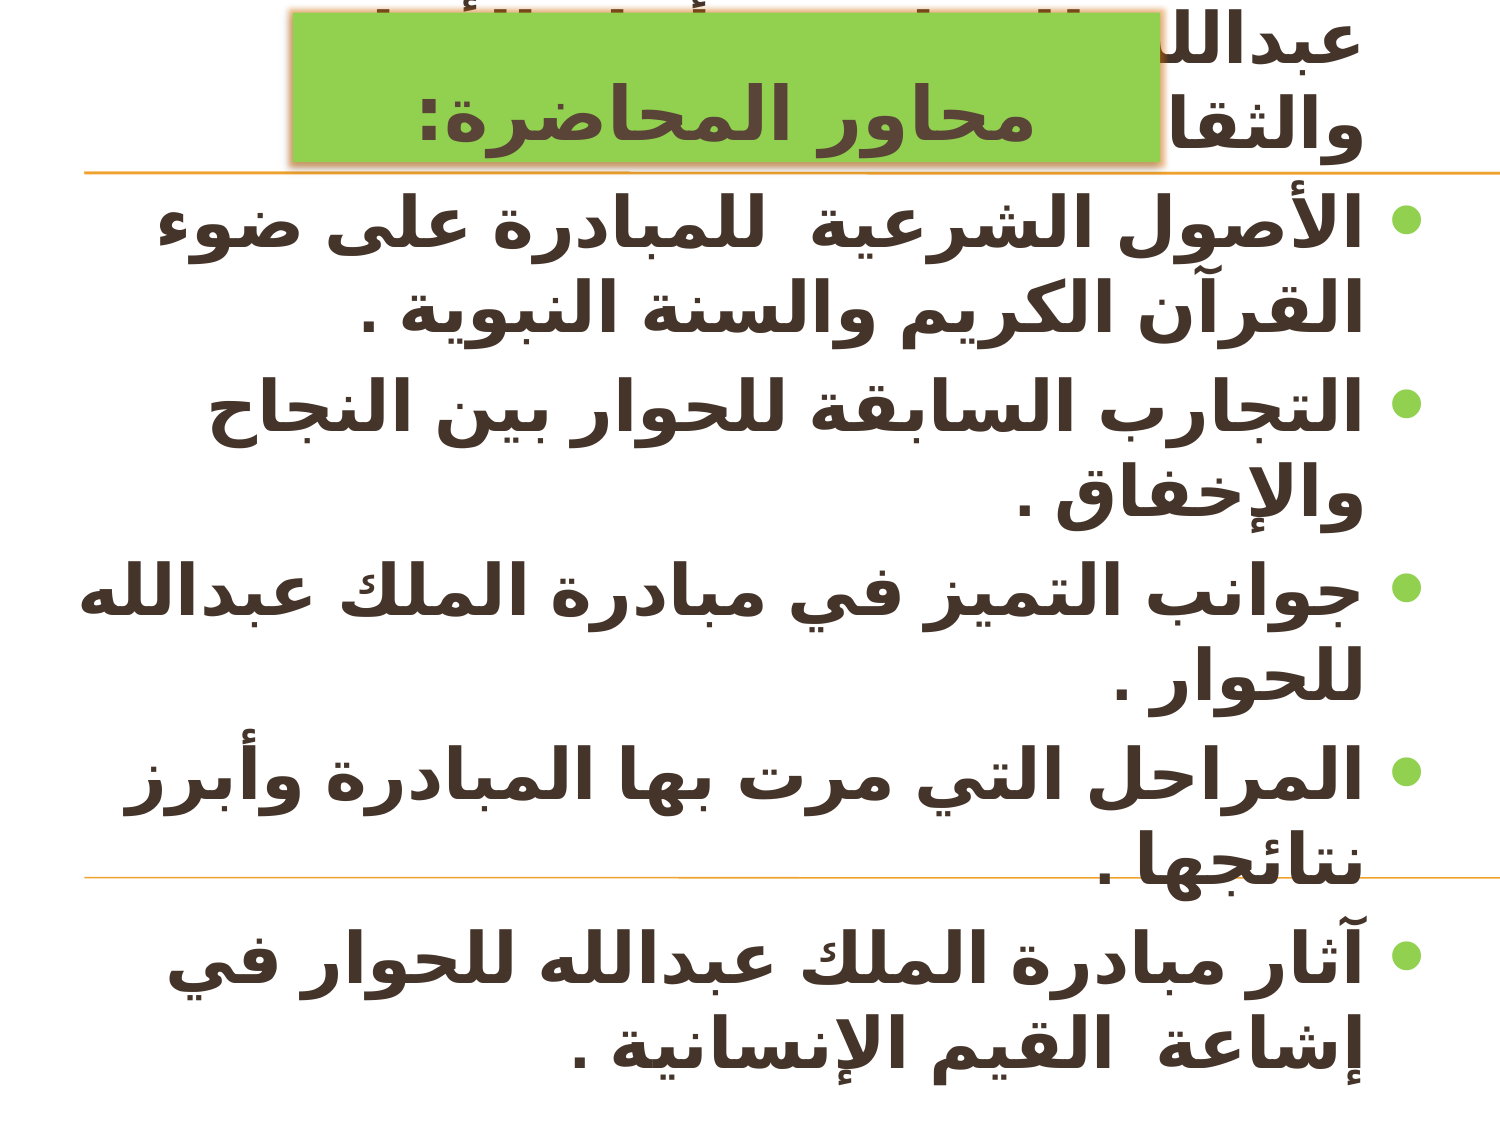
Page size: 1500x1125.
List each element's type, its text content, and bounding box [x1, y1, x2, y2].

text_box محاور المحاضرة: [292, 12, 1161, 163]
subtitle المنطلقات الإنسانية لمبادرة الملك عبدالله للحوار بين أتباع الأديان والثقافات . الأصول الشرعية للمبادرة على ضوء القرآن الكريم والسنة النبوية . التجارب السابقة للحوار بين النجاح والإخفاق . جوانب التميز في مبادرة الملك عبدالله للحوار . المراحل التي مرت بها المبادرة وأبرز نتائجها . آثار مبادرة الملك عبدالله للحوار في إشاعة القيم الإنسانية . [34, 152, 1442, 1091]
